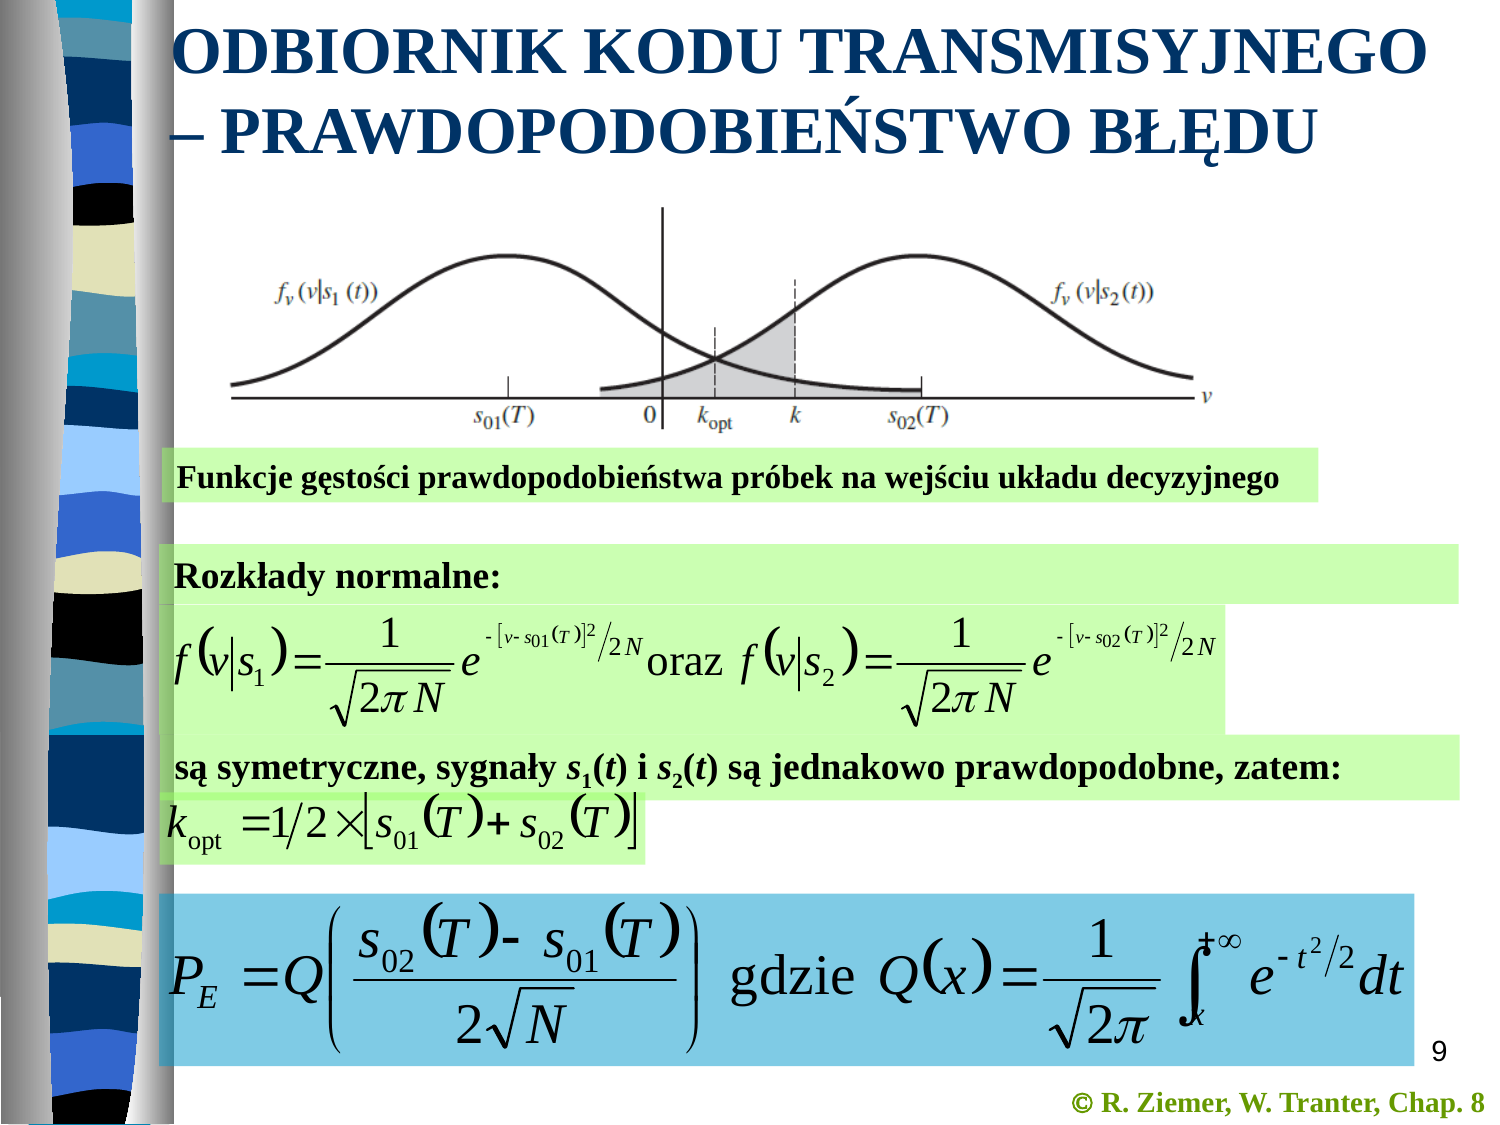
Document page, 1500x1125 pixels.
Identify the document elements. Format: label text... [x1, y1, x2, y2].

text_box  R. Ziemer, W. Tranter, Chap. 8 [1055, 1076, 1500, 1125]
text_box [158, 893, 1415, 1067]
text_box Funkcje gęstości prawdopodobieństwa próbek na wejściu układu decyzyjnego [161, 447, 1319, 503]
picture [181, 171, 1231, 444]
text_box ODBIORNIK KODU TRANSMISYJNEGO – PRAWDOPODOBIEŃSTWO BŁĘDU [155, 0, 1463, 175]
slide_number 9 [1413, 1024, 1463, 1076]
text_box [158, 543, 1460, 865]
